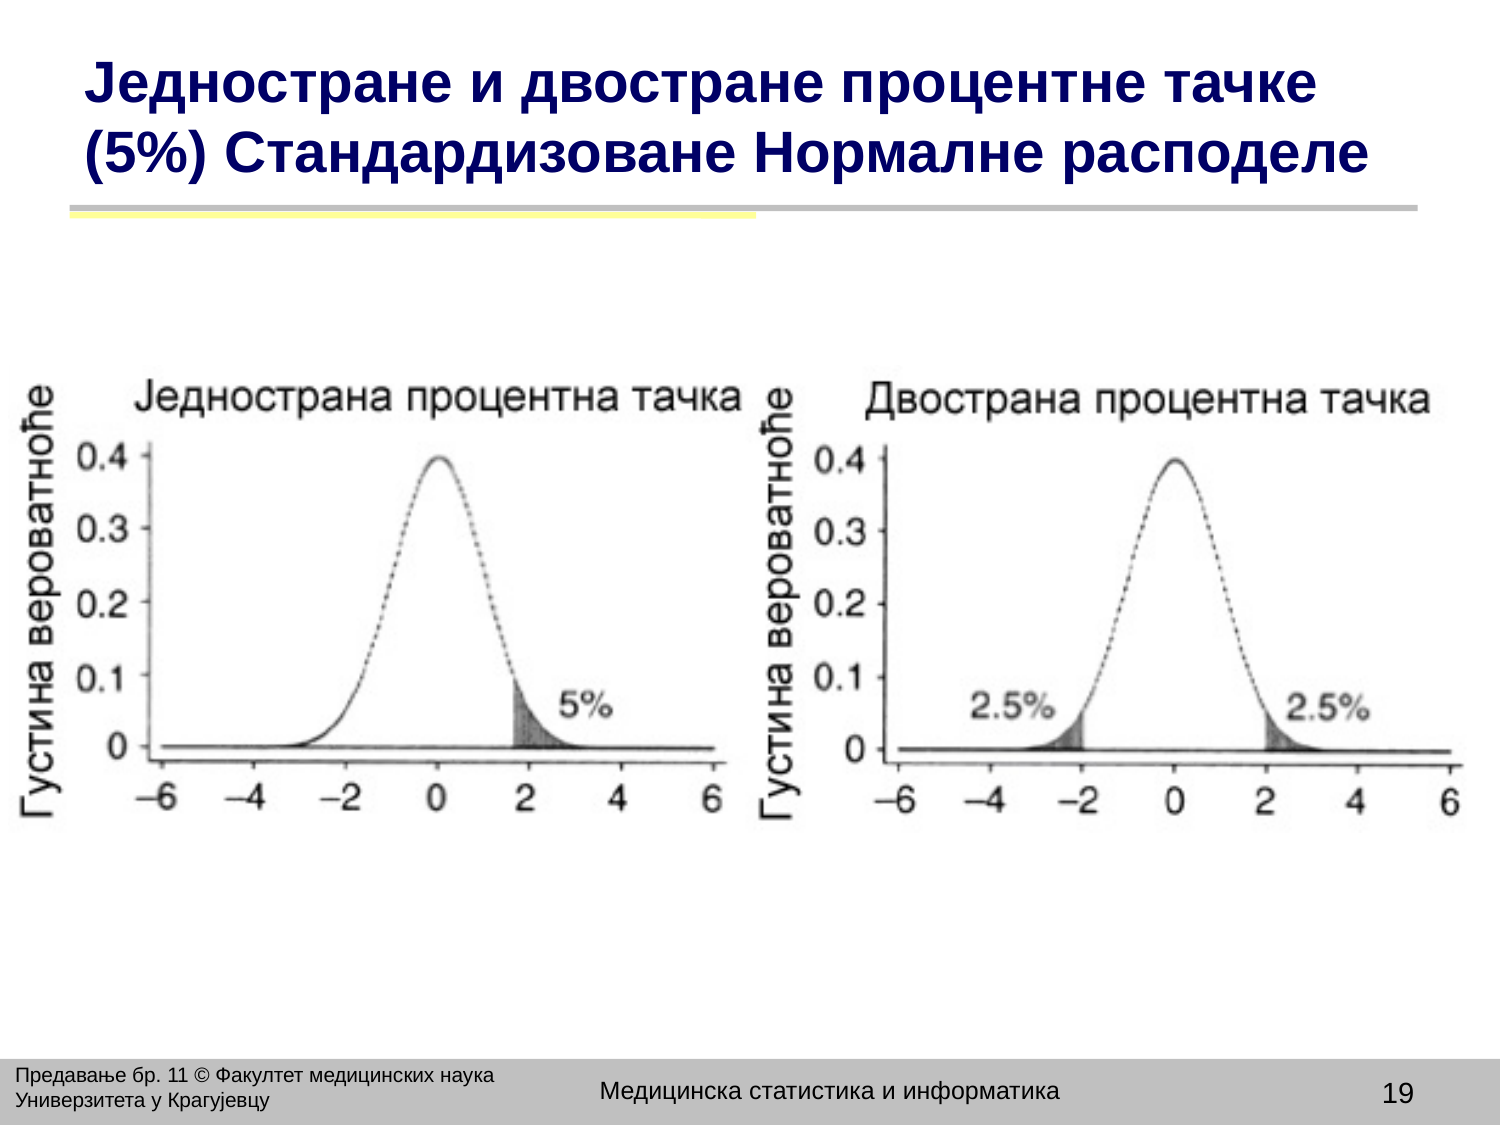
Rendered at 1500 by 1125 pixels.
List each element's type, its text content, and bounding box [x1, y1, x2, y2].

slide_number 19 [1163, 1066, 1430, 1125]
picture [8, 365, 1479, 834]
footer Медицинска статистика и информатика [512, 1066, 1149, 1125]
slide_number Предавање бр. 11 © Факултет медицинских наука Универзитета у Крагујевцу [0, 1053, 612, 1108]
title Jедностране и двостране процентне тачке (5%) Стандардизоване Нормалне расподеле [69, 19, 1426, 208]
